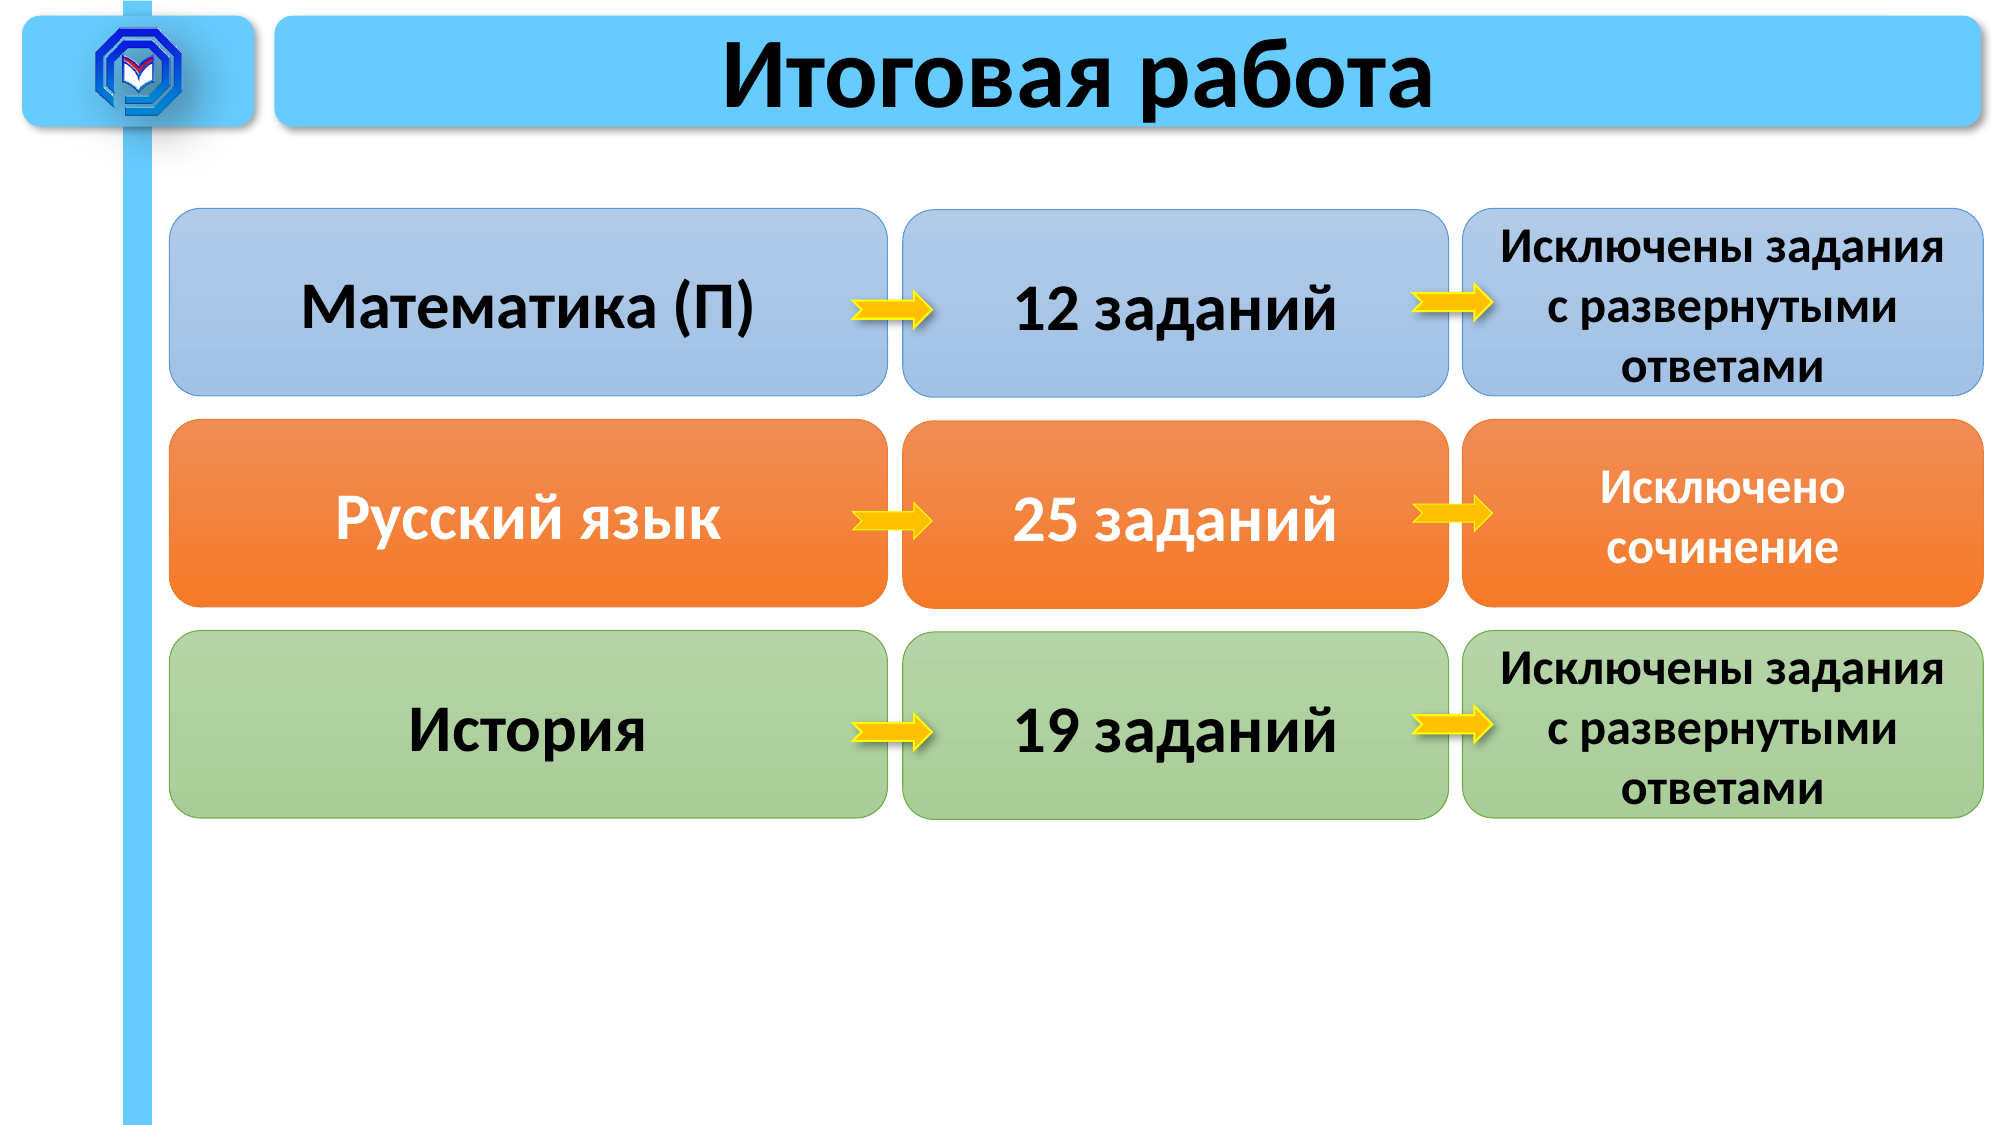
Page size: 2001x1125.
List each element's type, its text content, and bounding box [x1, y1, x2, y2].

text_box Исключены задания с развернутыми ответами [1461, 207, 1984, 397]
text_box [1411, 493, 1494, 533]
text_box 12 заданий [902, 209, 1450, 398]
text_box История [168, 629, 889, 819]
text_box 25 заданий [902, 420, 1450, 609]
picture [91, 23, 186, 119]
text_box [1410, 703, 1494, 745]
text_box Исключено сочинение [1461, 418, 1984, 608]
text_box Математика (П) [168, 207, 889, 397]
text_box Русский язык [168, 418, 889, 608]
text_box [850, 711, 934, 753]
text_box [850, 289, 934, 331]
text_box Итоговая работа [273, 0, 1885, 135]
text_box [1410, 281, 1494, 323]
text_box [851, 501, 933, 541]
text_box 19 заданий [902, 631, 1450, 820]
text_box Исключены задания с развернутыми ответами [1461, 629, 1984, 819]
